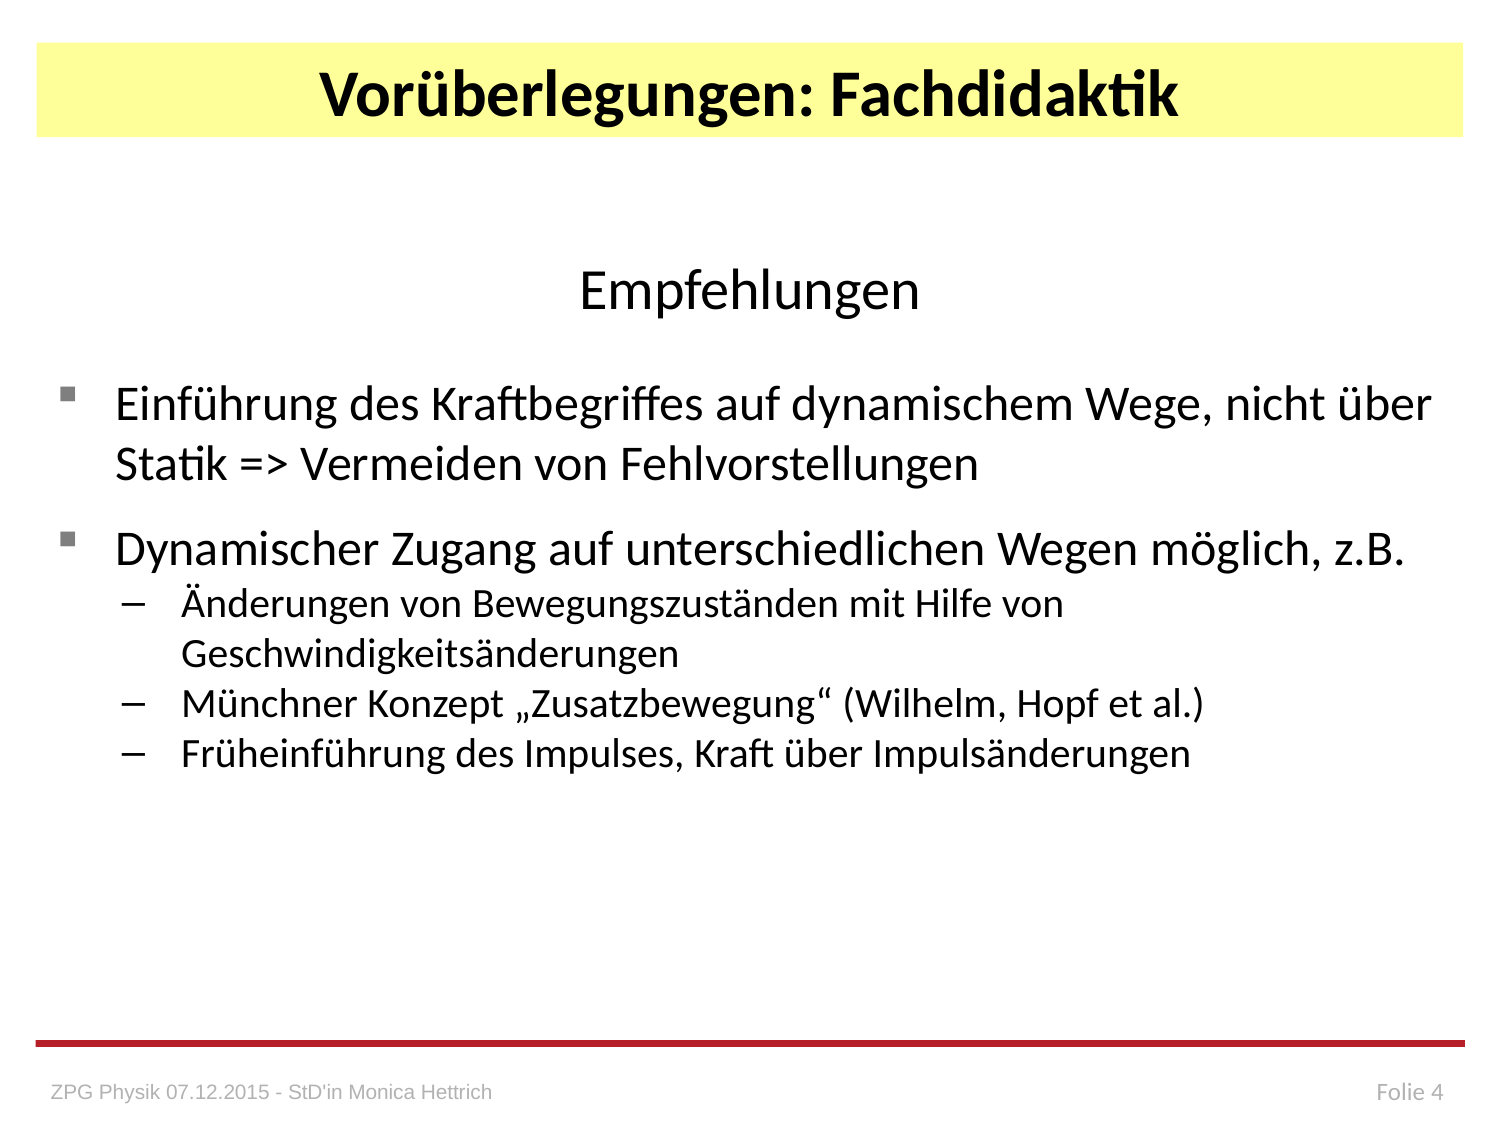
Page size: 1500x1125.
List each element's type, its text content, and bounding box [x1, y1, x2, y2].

list Empfehlungen Einführung des Kraftbegriffes auf dynamischem Wege, nicht über Statik => Vermeiden von Fehlvorstellungen Dynamischer Zugang auf unterschiedlichen Wegen möglich, z.B. Änderungen von Bewegungszuständen mit Hilfe von Geschwindigkeitsänderungen Münchner Konzept „Zusatzbewegung“ (Wilhelm, Hopf et al.) Früheinführung des Impulses, Kraft über Impulsänderungen [41, 243, 1459, 1024]
slide_number Folie 4 [1108, 1060, 1459, 1121]
title Vorüberlegungen: Fachdidaktik [41, 42, 1459, 149]
footer ZPG Physik 07.12.2015 - StD'in Monica Hettrich [35, 1061, 768, 1122]
